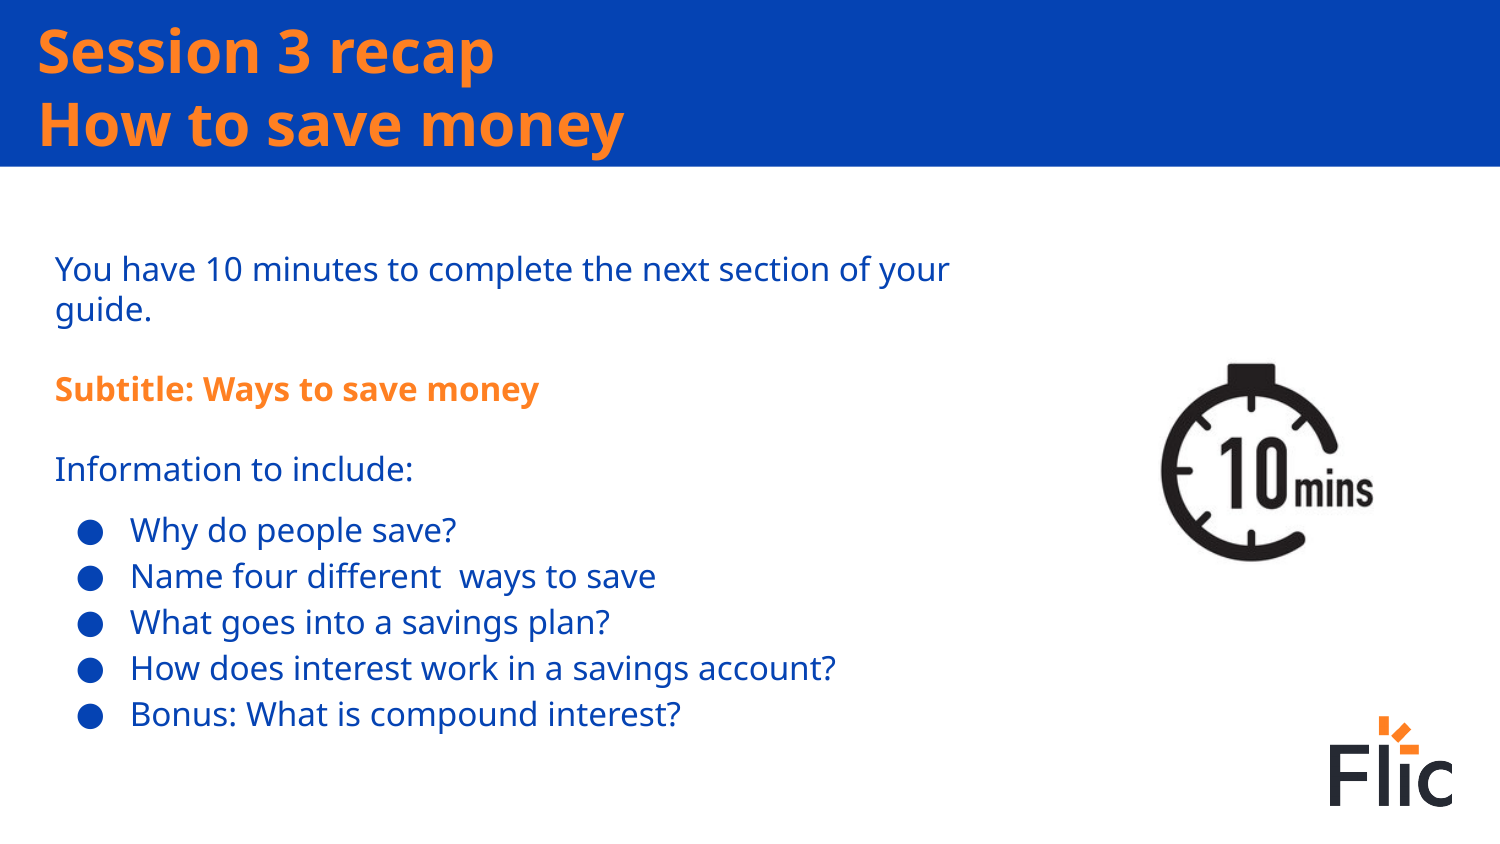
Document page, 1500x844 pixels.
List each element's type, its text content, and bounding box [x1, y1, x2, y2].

title Session 3 recap How to save money [22, 14, 1351, 100]
text_box You have 10 minutes to complete the next section of your guide. Subtitle: Ways to save money Information to include: Why do people save? Name four different ways to save What goes into a savings plan? How does interest work in a savings account? Bonus: What is compound interest? [39, 233, 1010, 828]
picture [1330, 716, 1452, 807]
picture [1131, 338, 1395, 574]
